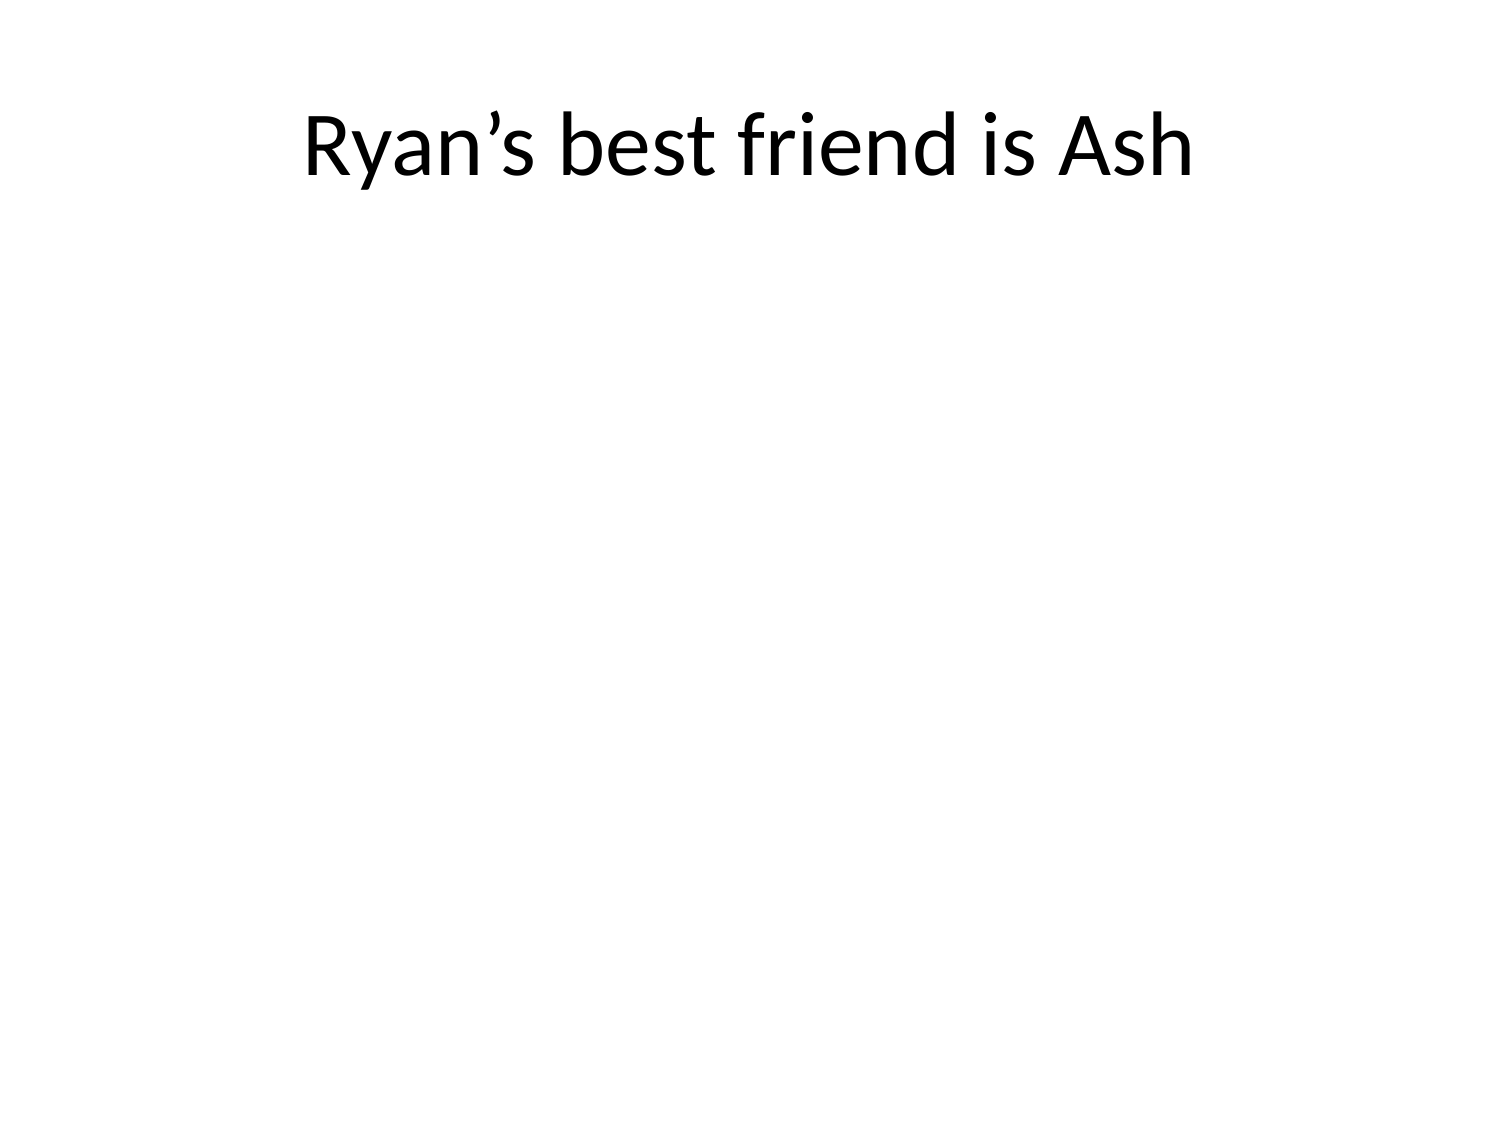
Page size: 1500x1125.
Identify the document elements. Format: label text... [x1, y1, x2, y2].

title Ryan’s best friend is Ash [75, 45, 1425, 233]
